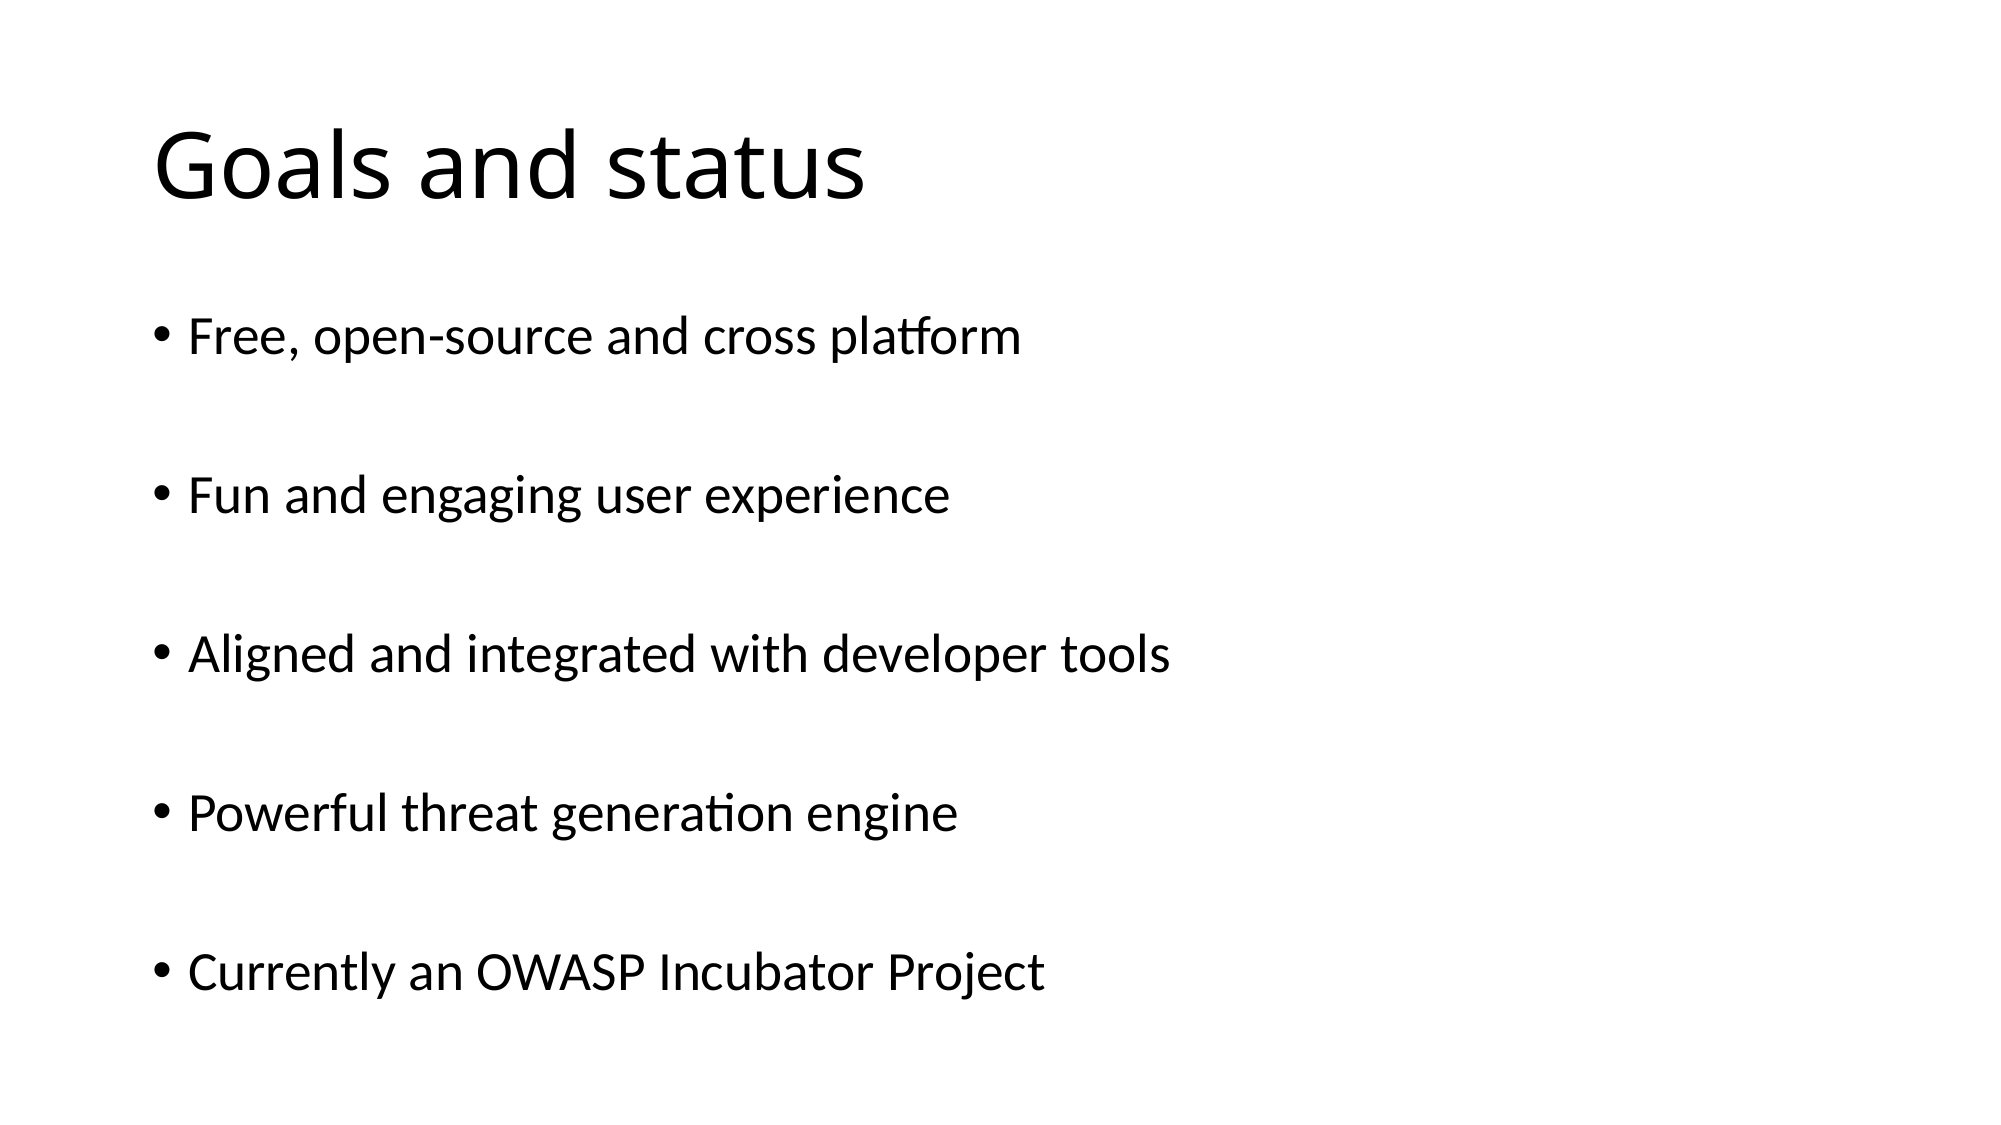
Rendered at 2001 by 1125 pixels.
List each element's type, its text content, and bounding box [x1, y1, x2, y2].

title Goals and status [137, 59, 1863, 278]
list Free, open-source and cross platform Fun and engaging user experience Aligned and integrated with developer tools Powerful threat generation engine Currently an OWASP Incubator Project [137, 299, 1863, 1014]
